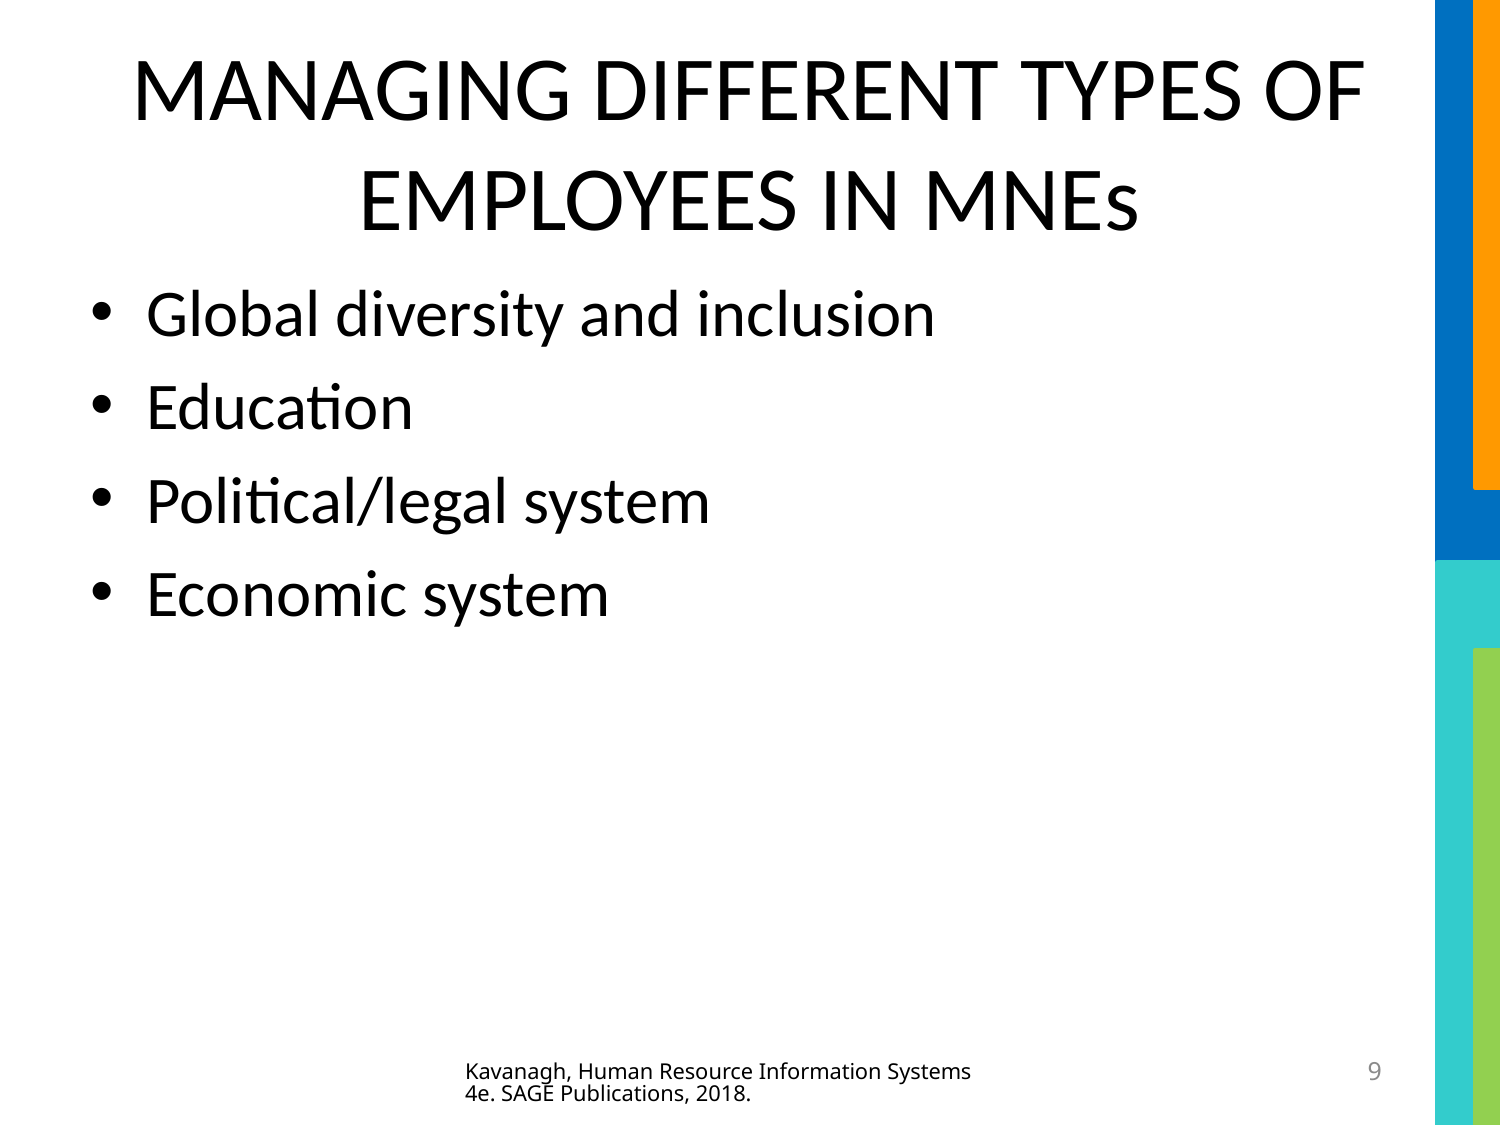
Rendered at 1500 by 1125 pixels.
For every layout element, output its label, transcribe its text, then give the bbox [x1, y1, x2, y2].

title MANAGING DIFFERENT TYPES OF EMPLOYEES IN MNEs [75, 45, 1425, 233]
list Global diversity and inclusion Education Political/legal system Economic system [75, 262, 1425, 1005]
slide_number 9 [1059, 1042, 1397, 1103]
footer Kavanagh, Human Resource Information Systems 4e. SAGE Publications, 2018. [450, 1042, 1004, 1103]
